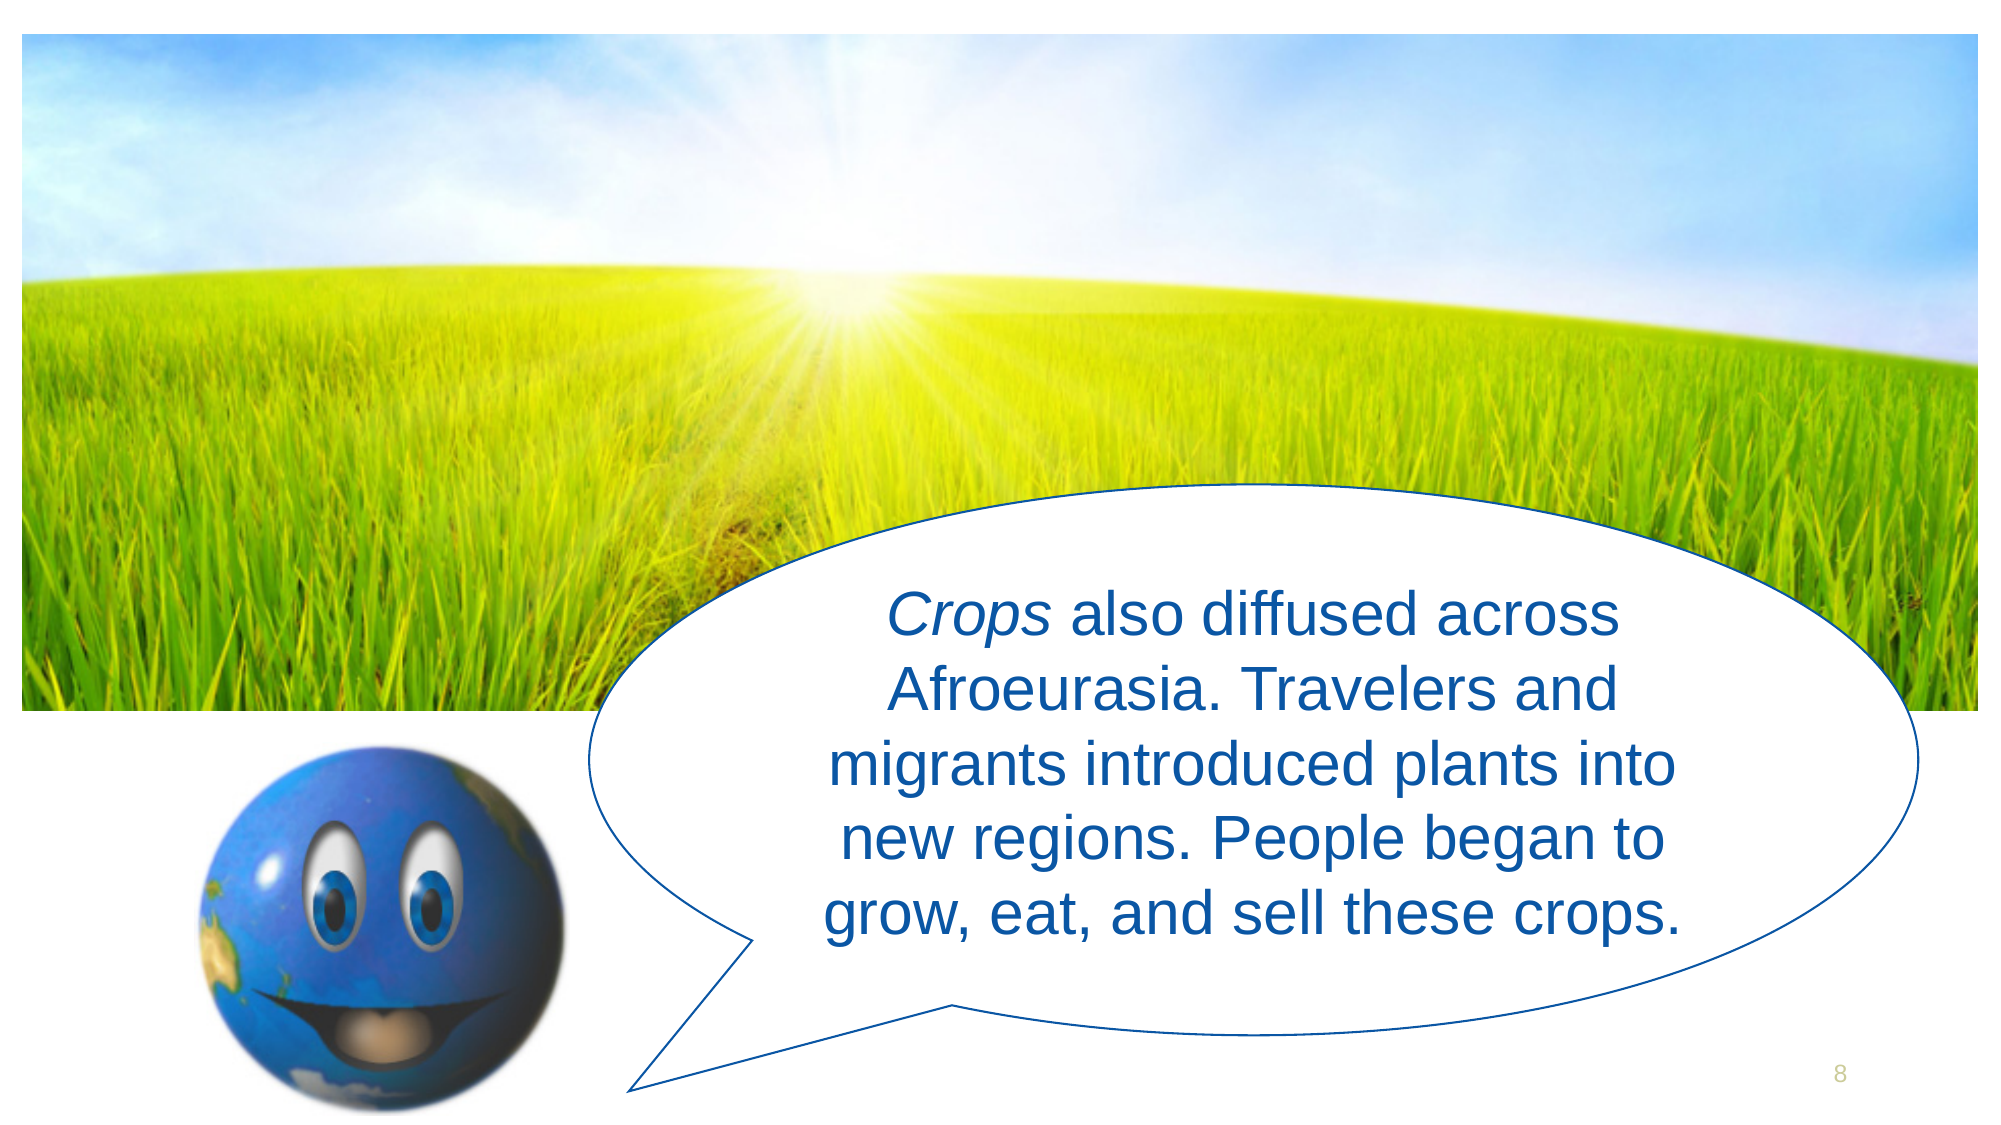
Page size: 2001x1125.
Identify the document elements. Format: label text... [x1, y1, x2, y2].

slide_number 8 [1412, 1042, 1863, 1103]
picture [22, 34, 1978, 711]
text_box Crops also diffused across Afroeurasia. Travelers and migrants introduced plants into new regions. People began to grow, eat, and sell these crops. [589, 711, 1919, 1092]
picture [194, 741, 570, 1116]
